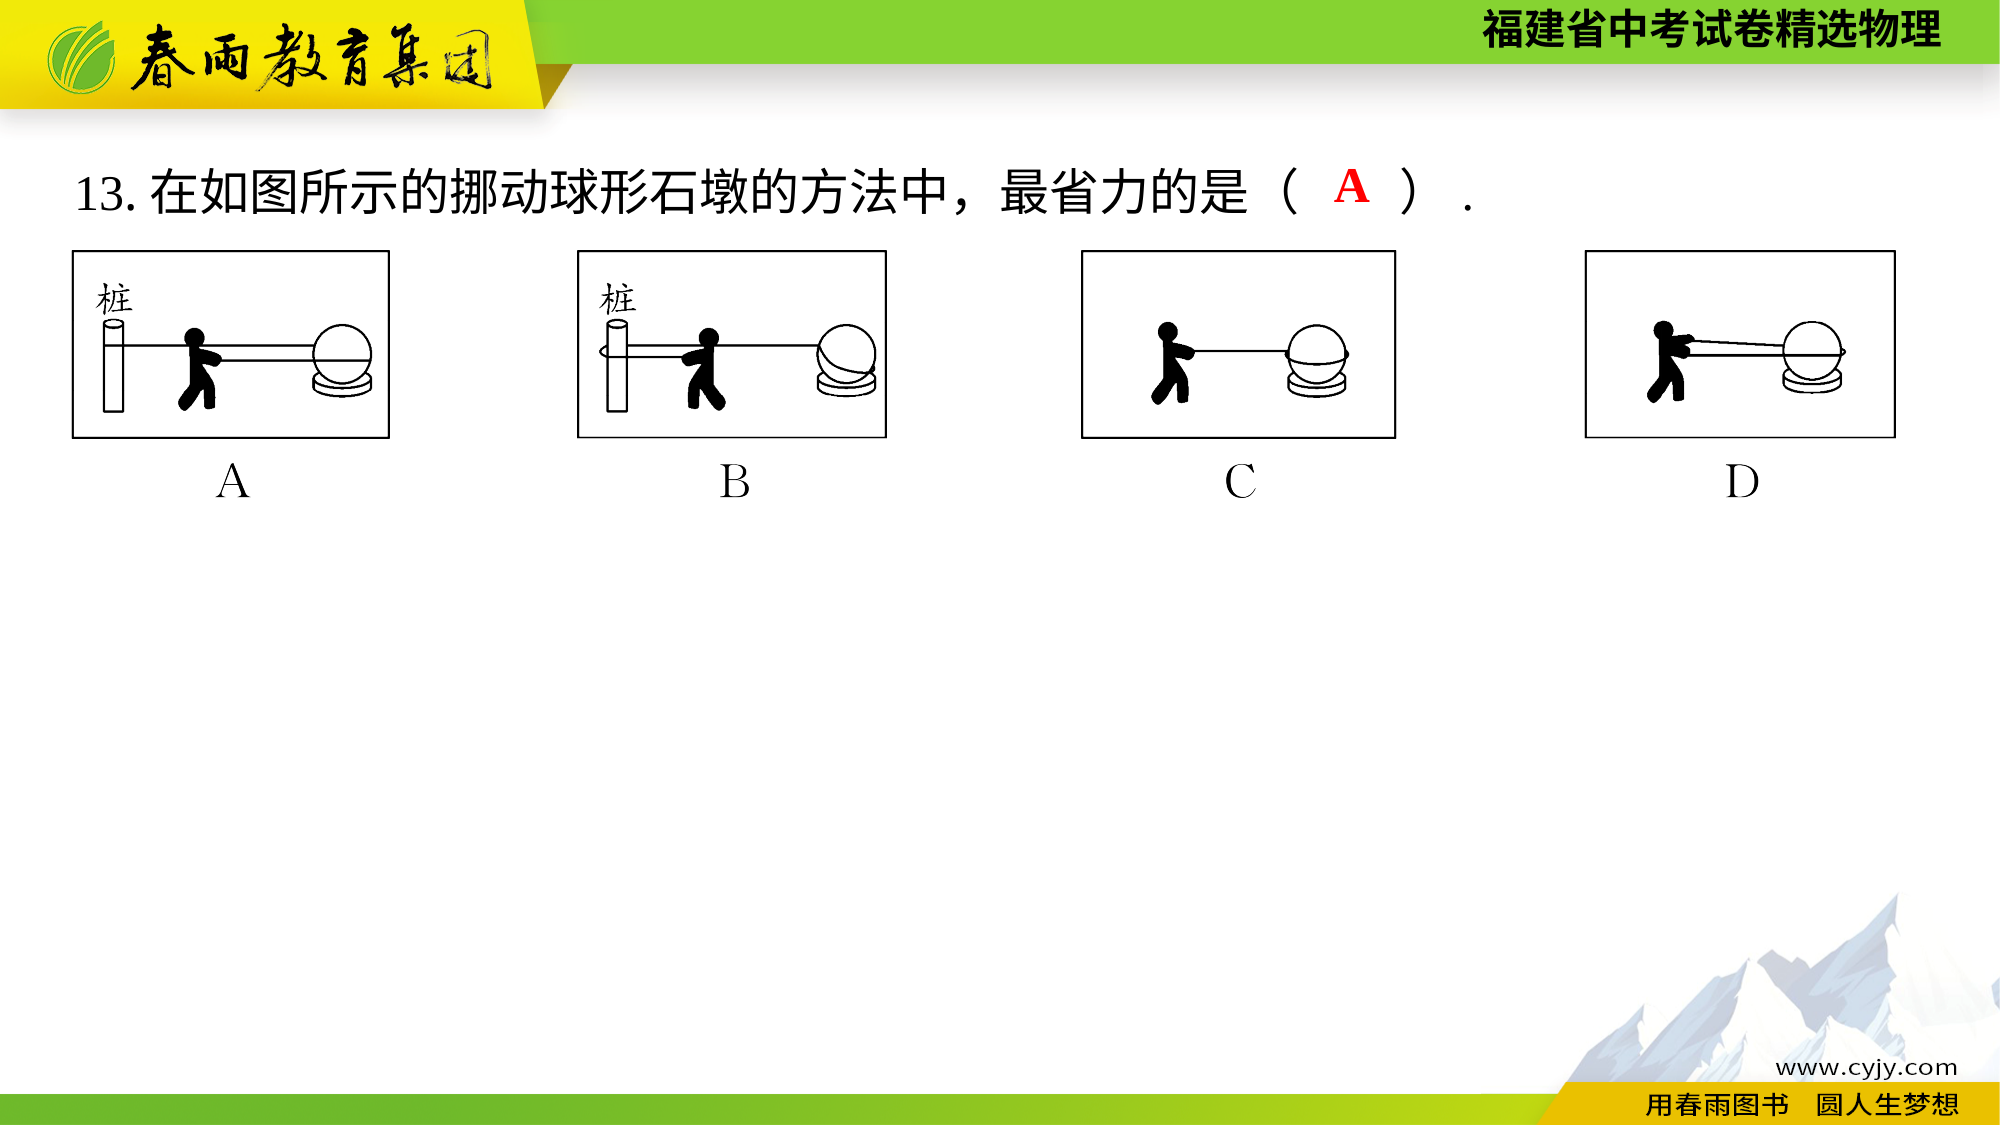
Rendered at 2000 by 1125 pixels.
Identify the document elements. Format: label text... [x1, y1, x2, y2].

list 13.在如图所示的挪动球形石墩的方法中，最省力的是（ ）. [59, 122, 1944, 217]
picture [0, 0, 2000, 1125]
text_box A [1319, 144, 1386, 220]
